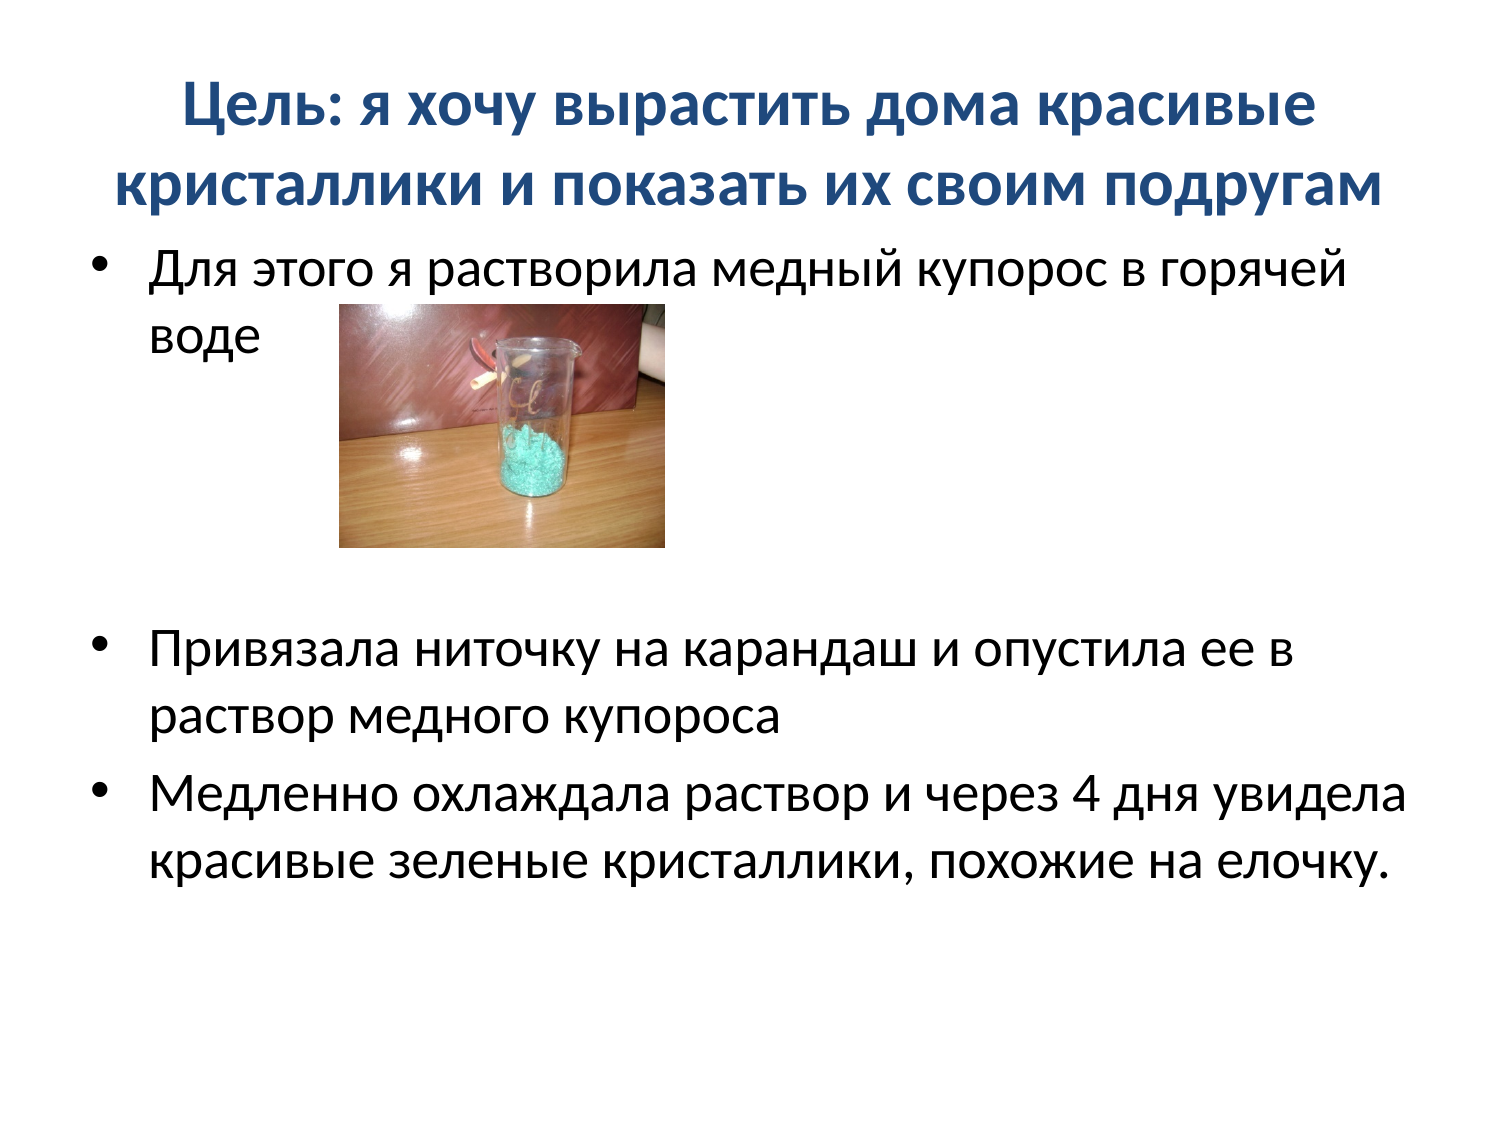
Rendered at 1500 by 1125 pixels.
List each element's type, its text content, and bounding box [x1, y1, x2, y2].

picture [339, 304, 665, 549]
title Цель: я хочу вырастить дома красивые кристаллики и показать их своим подругам [75, 45, 1425, 222]
list Для этого я растворила медный купорос в горячей воде Привязала ниточку на карандаш и опустила ее в раствор медного купороса Медленно охлаждала раствор и через 4 дня увидела красивые зеленые кристаллики, похожие на елочку. [75, 222, 1425, 1005]
